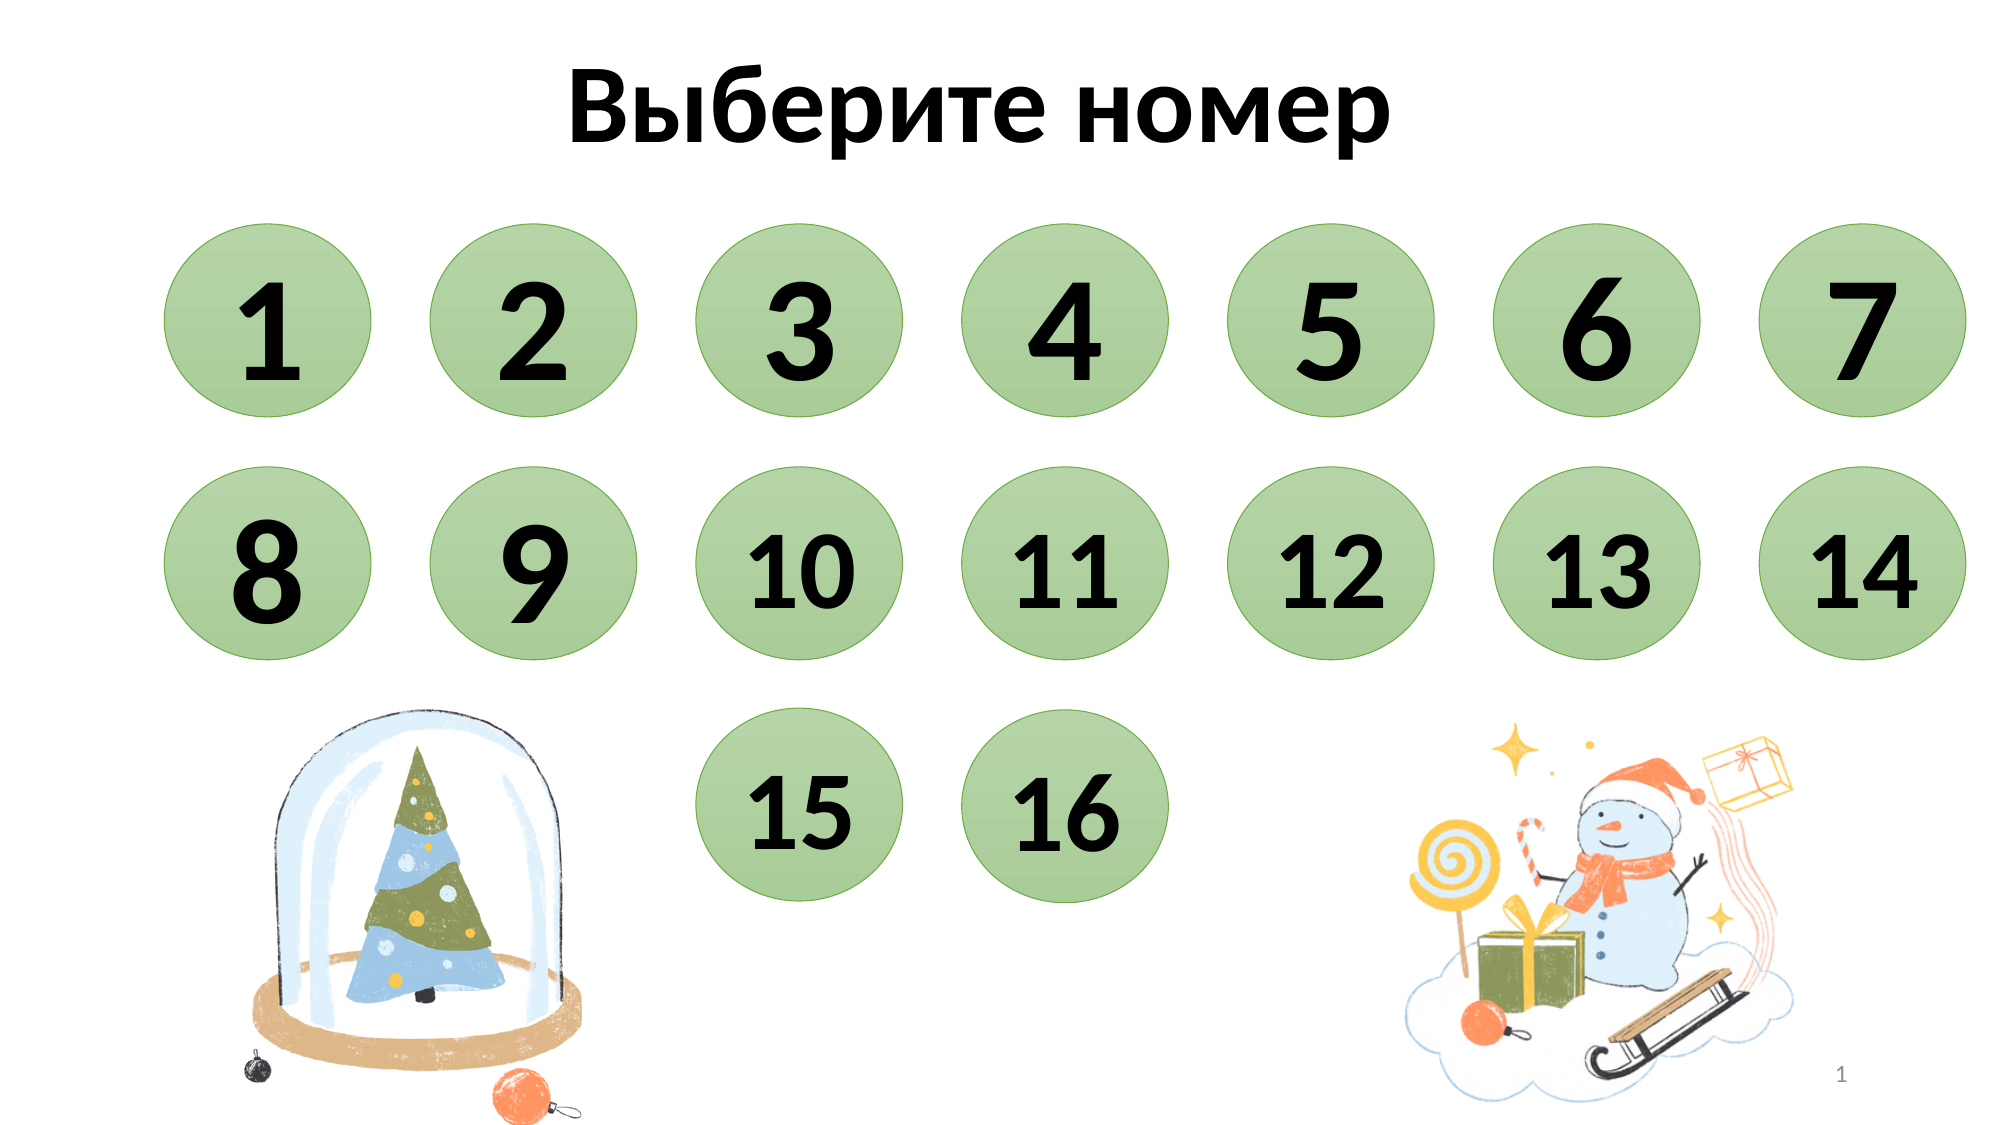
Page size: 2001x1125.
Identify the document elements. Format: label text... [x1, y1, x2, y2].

text_box 9 [429, 466, 638, 661]
text_box 14 [1758, 466, 1967, 661]
text_box 10 [695, 466, 904, 661]
text_box 8 [163, 466, 372, 661]
text_box 6 [1492, 223, 1701, 418]
slide_number 1 [1805, 1042, 1863, 1103]
text_box 15 [695, 707, 904, 902]
text_box 7 [1758, 223, 1967, 418]
text_box 5 [1227, 223, 1435, 418]
text_box 2 [429, 223, 638, 418]
text_box 11 [961, 466, 1169, 661]
text_box Выберите номер [551, 22, 1409, 173]
text_box 3 [695, 223, 904, 418]
text_box 12 [1227, 466, 1435, 661]
picture [244, 709, 582, 1125]
text_box 1 [163, 223, 372, 418]
text_box 4 [961, 223, 1169, 418]
text_box 13 [1492, 466, 1701, 661]
text_box 16 [961, 709, 1169, 904]
picture [1388, 692, 1805, 1110]
